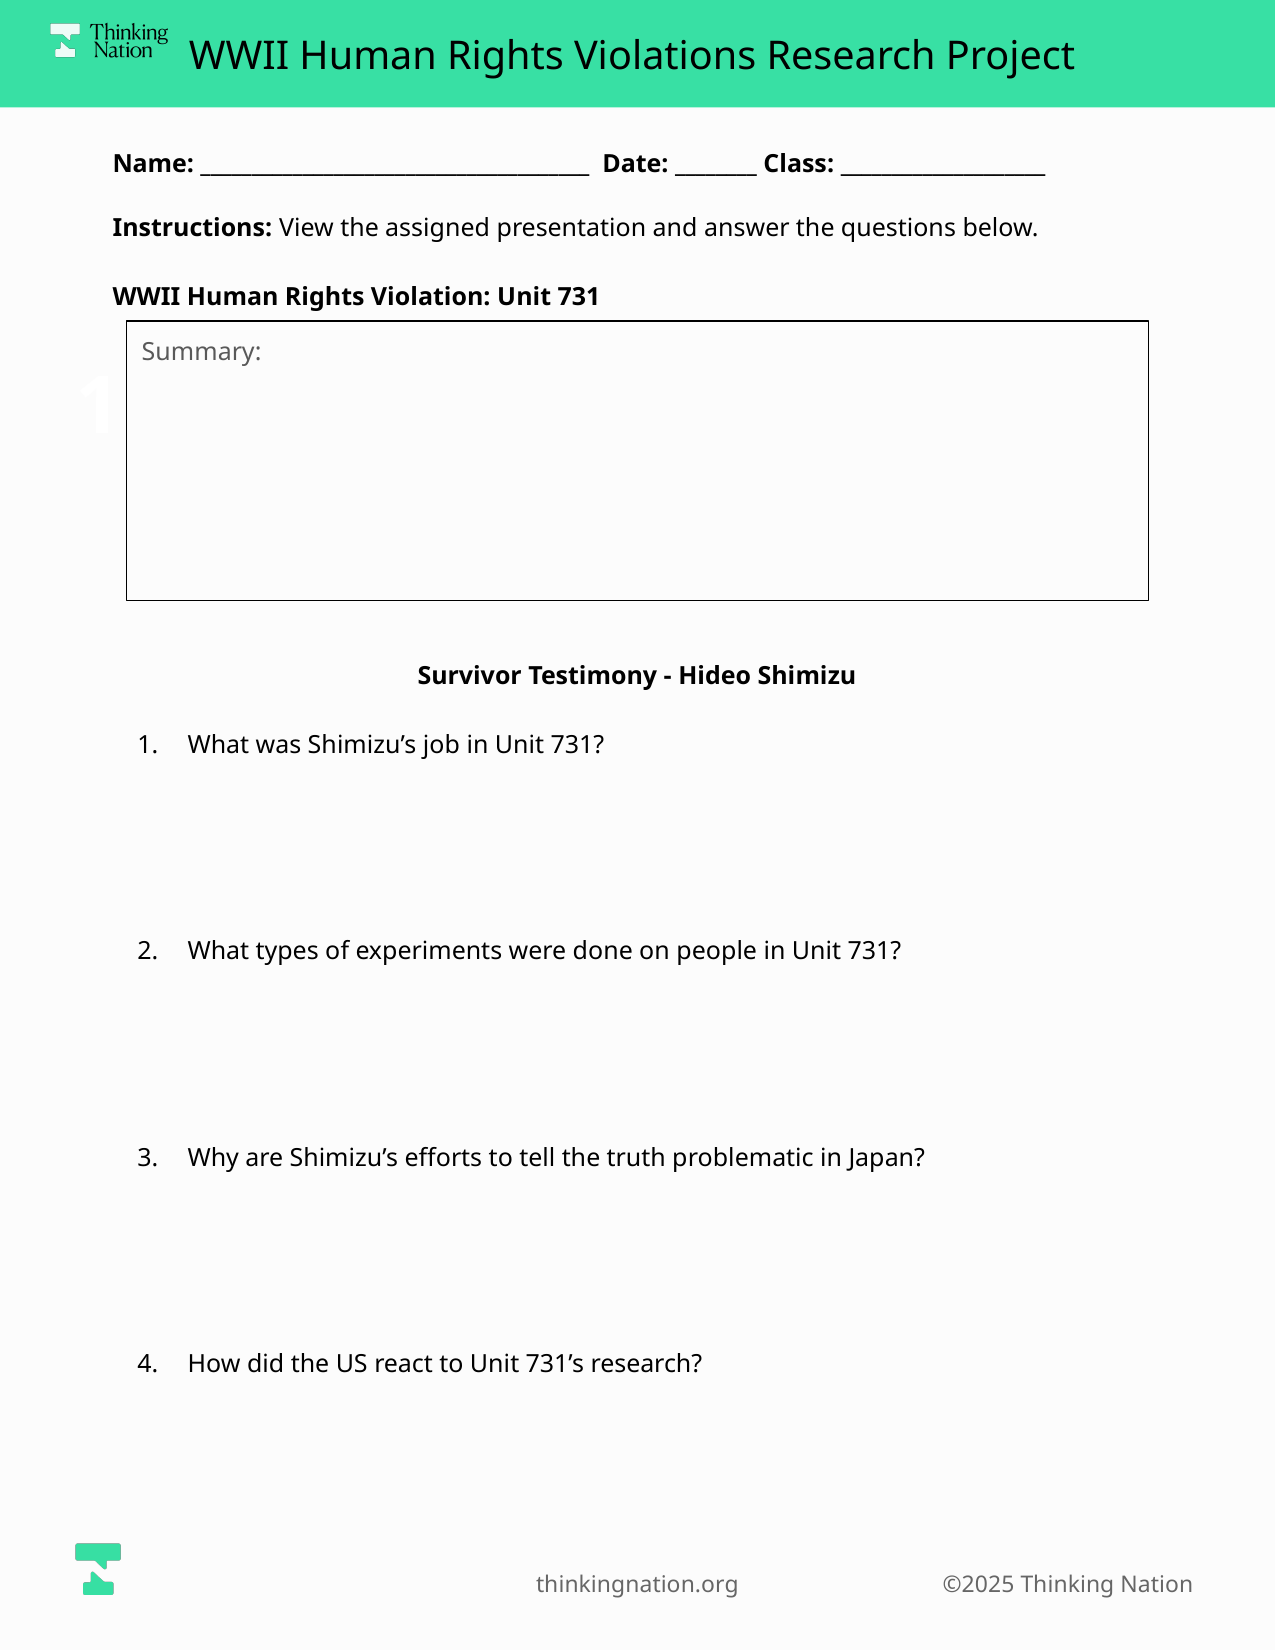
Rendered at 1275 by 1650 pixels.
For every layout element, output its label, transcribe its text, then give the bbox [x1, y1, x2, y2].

text_box thinkingnation.org [486, 1553, 789, 1605]
text_box 1 [30, 315, 165, 450]
text_box Name: ______________________________________ Date: ________ Class: ____________________ Instructions: View the assigned presentation and answer the questions below. WWII Human Rights Violation: Unit 731 Survivor Testimony - Hideo Shimizu What was Shimizu’s job in Unit 731? What types of experiments were done on people in Unit 731? Why are Shimizu’s efforts to tell the truth problematic in Japan? How did the US react to Unit 731’s research? [97, 132, 1178, 1393]
text_box Summary: [126, 320, 1149, 601]
text_box ©2025 Thinking Nation [907, 1553, 1210, 1605]
picture [36, 12, 172, 69]
picture [62, 1533, 134, 1605]
text_box WWII Human Rights Violations Research Project [0, 0, 1275, 108]
